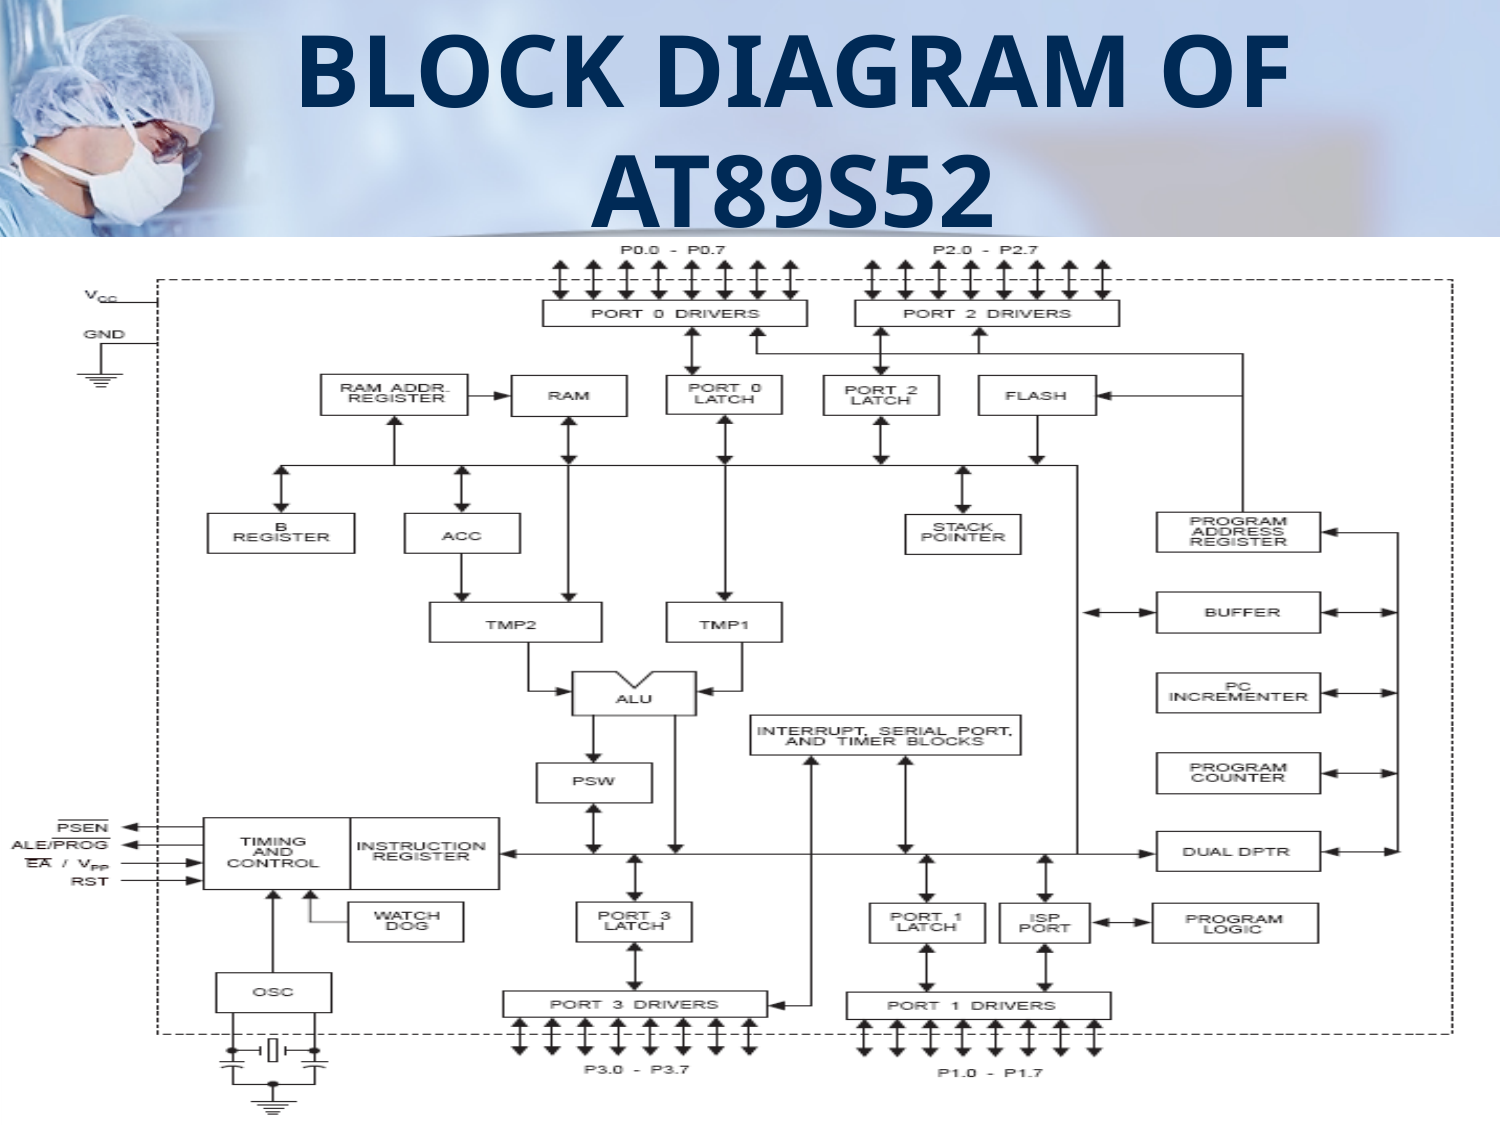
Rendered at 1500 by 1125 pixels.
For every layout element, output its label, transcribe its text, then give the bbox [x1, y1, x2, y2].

picture [0, 0, 1500, 1125]
text_box BLOCK DIAGRAM OF AT89s52 [87, 0, 1500, 237]
